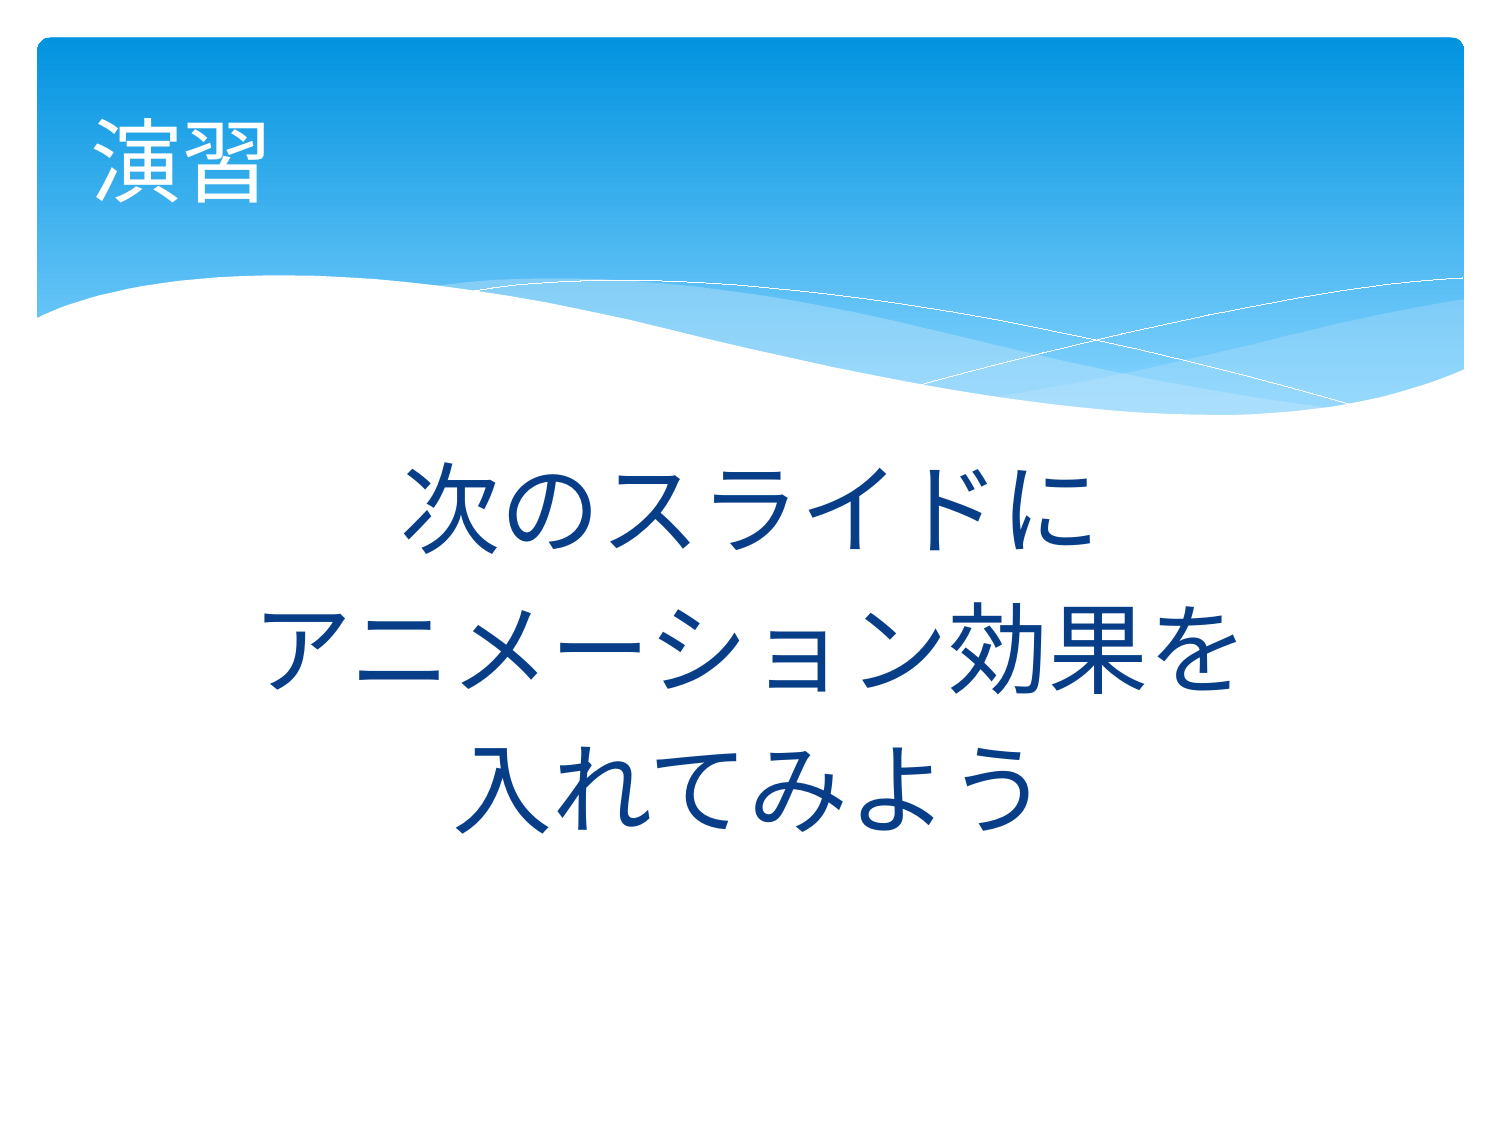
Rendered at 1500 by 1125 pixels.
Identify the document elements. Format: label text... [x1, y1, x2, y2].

list 次のスライドに アニメーション効果を 入れてみよう [143, 438, 1359, 1005]
title 演習 [75, 55, 1425, 261]
